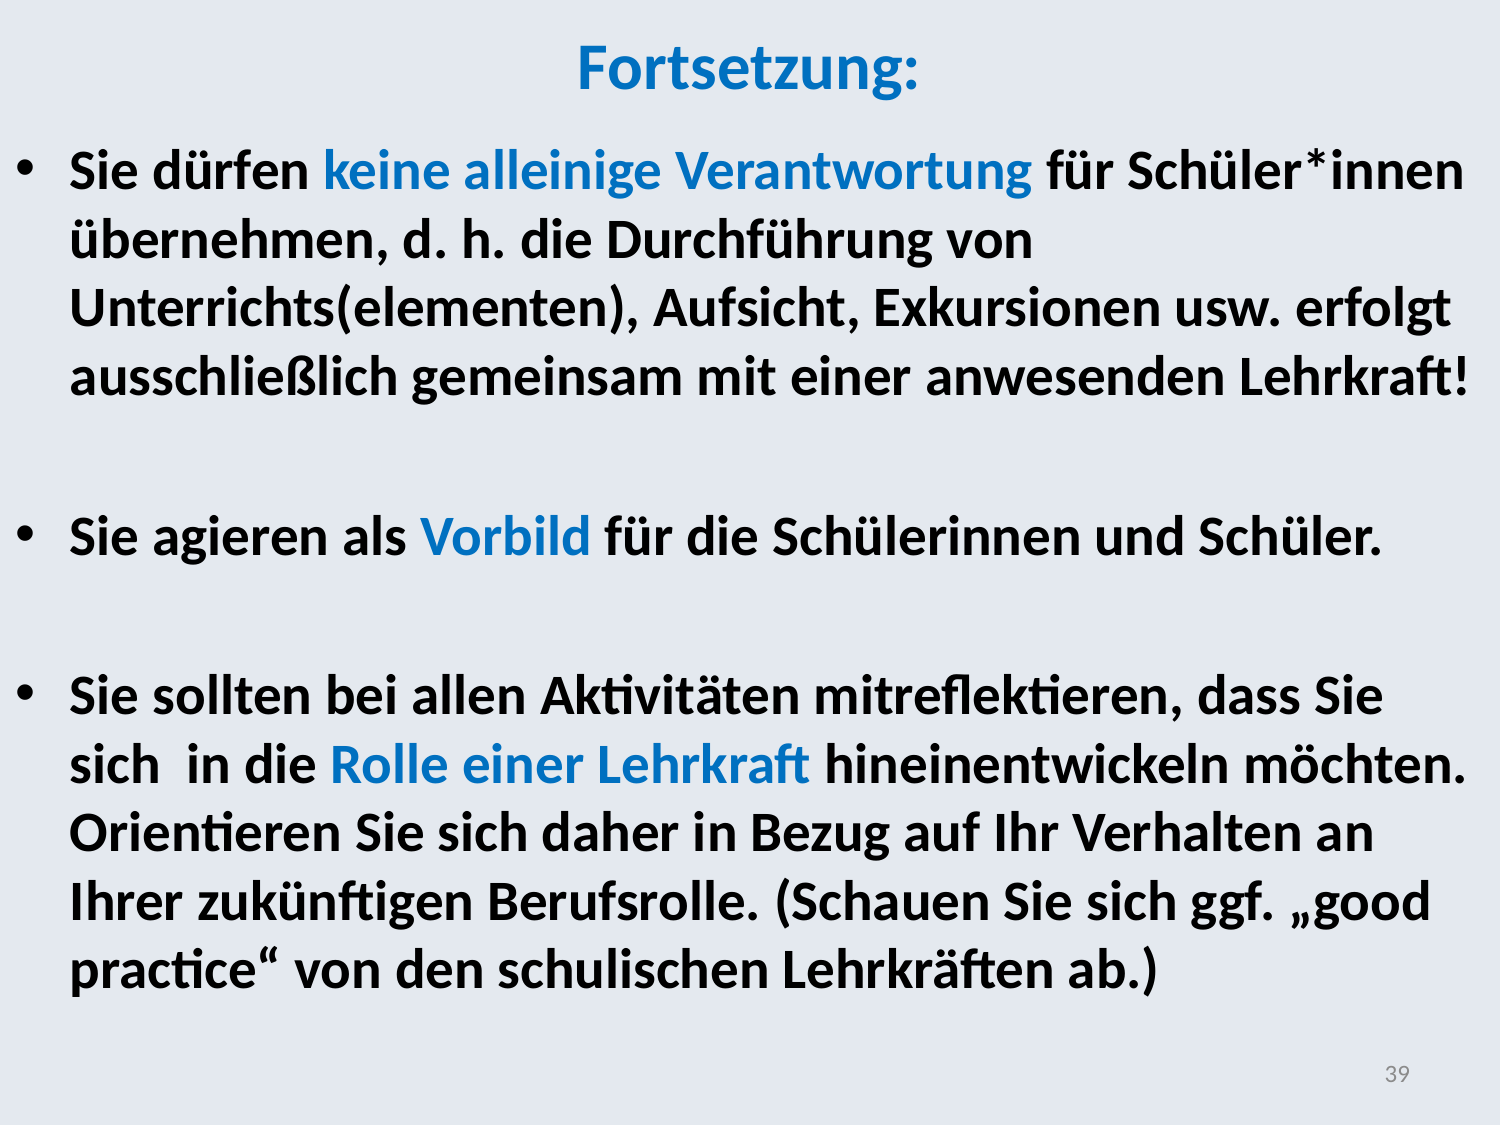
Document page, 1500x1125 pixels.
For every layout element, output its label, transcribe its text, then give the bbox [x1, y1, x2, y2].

title Fortsetzung: [75, 0, 1425, 125]
slide_number 39 [1074, 1042, 1425, 1103]
list Sie dürfen keine alleinige Verantwortung für Schüler*innen übernehmen, d. h. die Durchführung von Unterrichts(elementen), Aufsicht, Exkursionen usw. erfolgt ausschließlich gemeinsam mit einer anwesenden Lehrkraft! Sie agieren als Vorbild für die Schülerinnen und Schüler. Sie sollten bei allen Aktivitäten mitreflektieren, dass Sie sich in die Rolle einer Lehrkraft hineinentwickeln möchten. Orientieren Sie sich daher in Bezug auf Ihr Verhalten an Ihrer zukünftigen Berufsrolle. (Schauen Sie sich ggf. „good practice“ von den schulischen Lehrkräften ab.) [0, 125, 1500, 1125]
